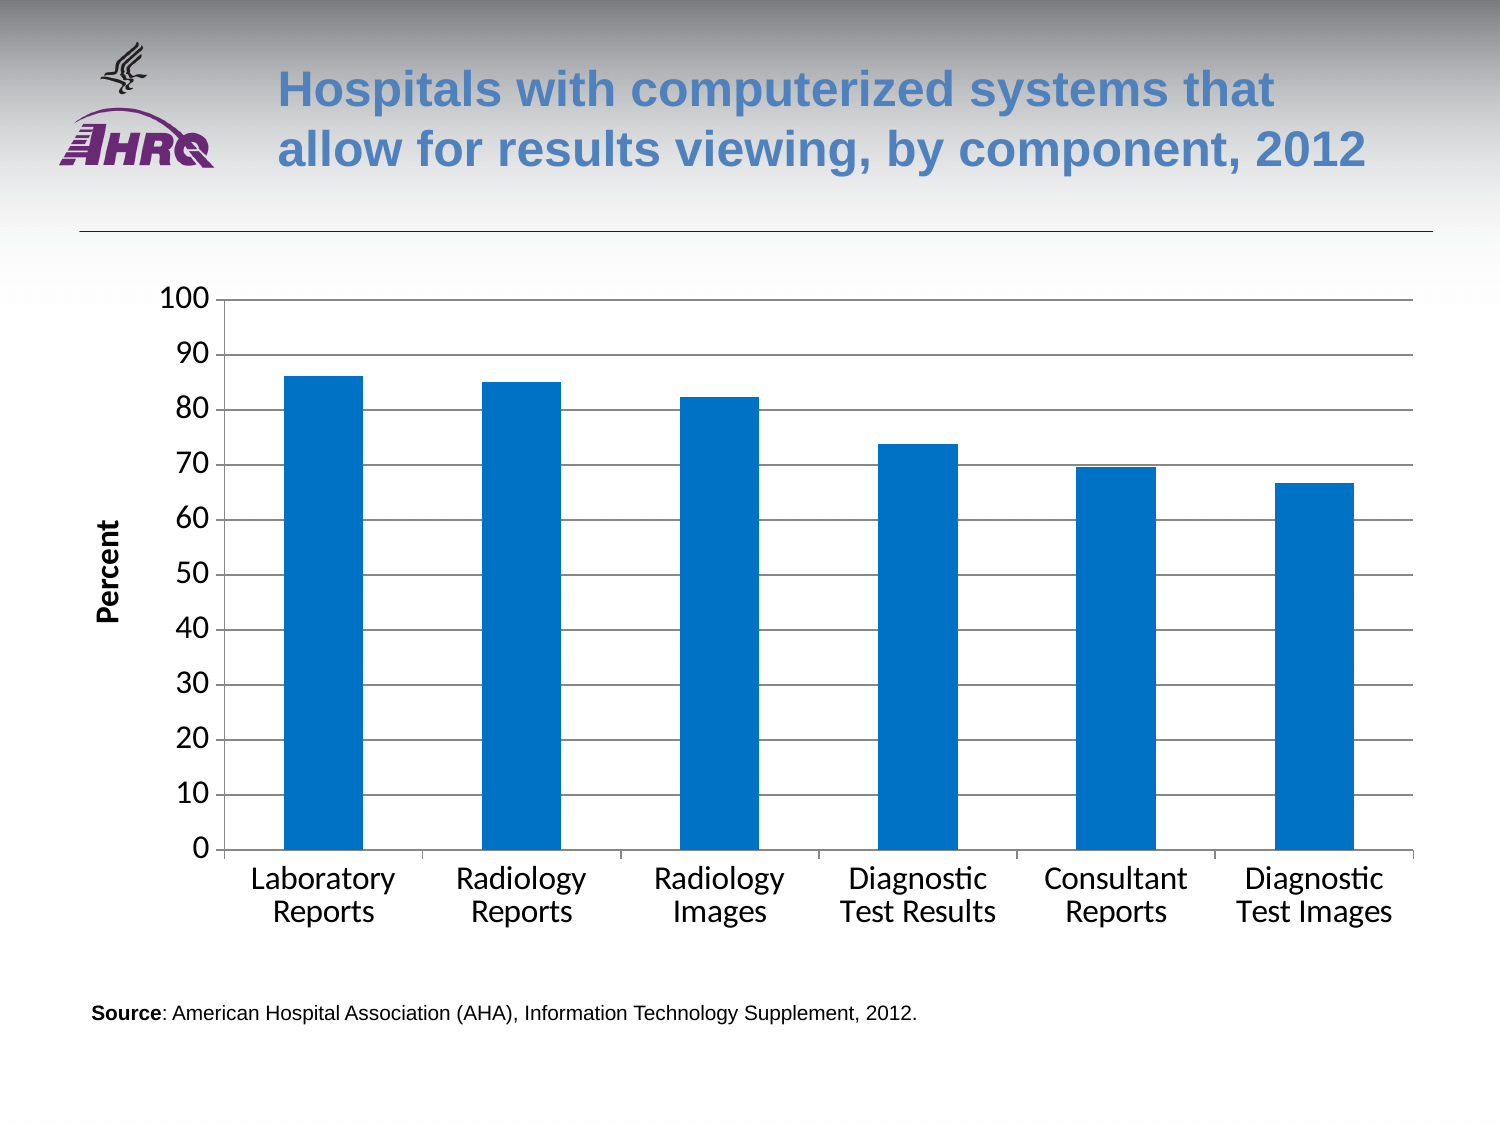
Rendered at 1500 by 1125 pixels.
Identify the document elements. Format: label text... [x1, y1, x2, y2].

text_box Source: American Hospital Association (AHA), Information Technology Supplement, 2012. [76, 992, 1177, 1033]
title Hospitals with computerized systems that allow for results viewing, by component, 2012 [262, 45, 1425, 188]
chart [74, 262, 1426, 983]
picture [0, 0, 1500, 1125]
